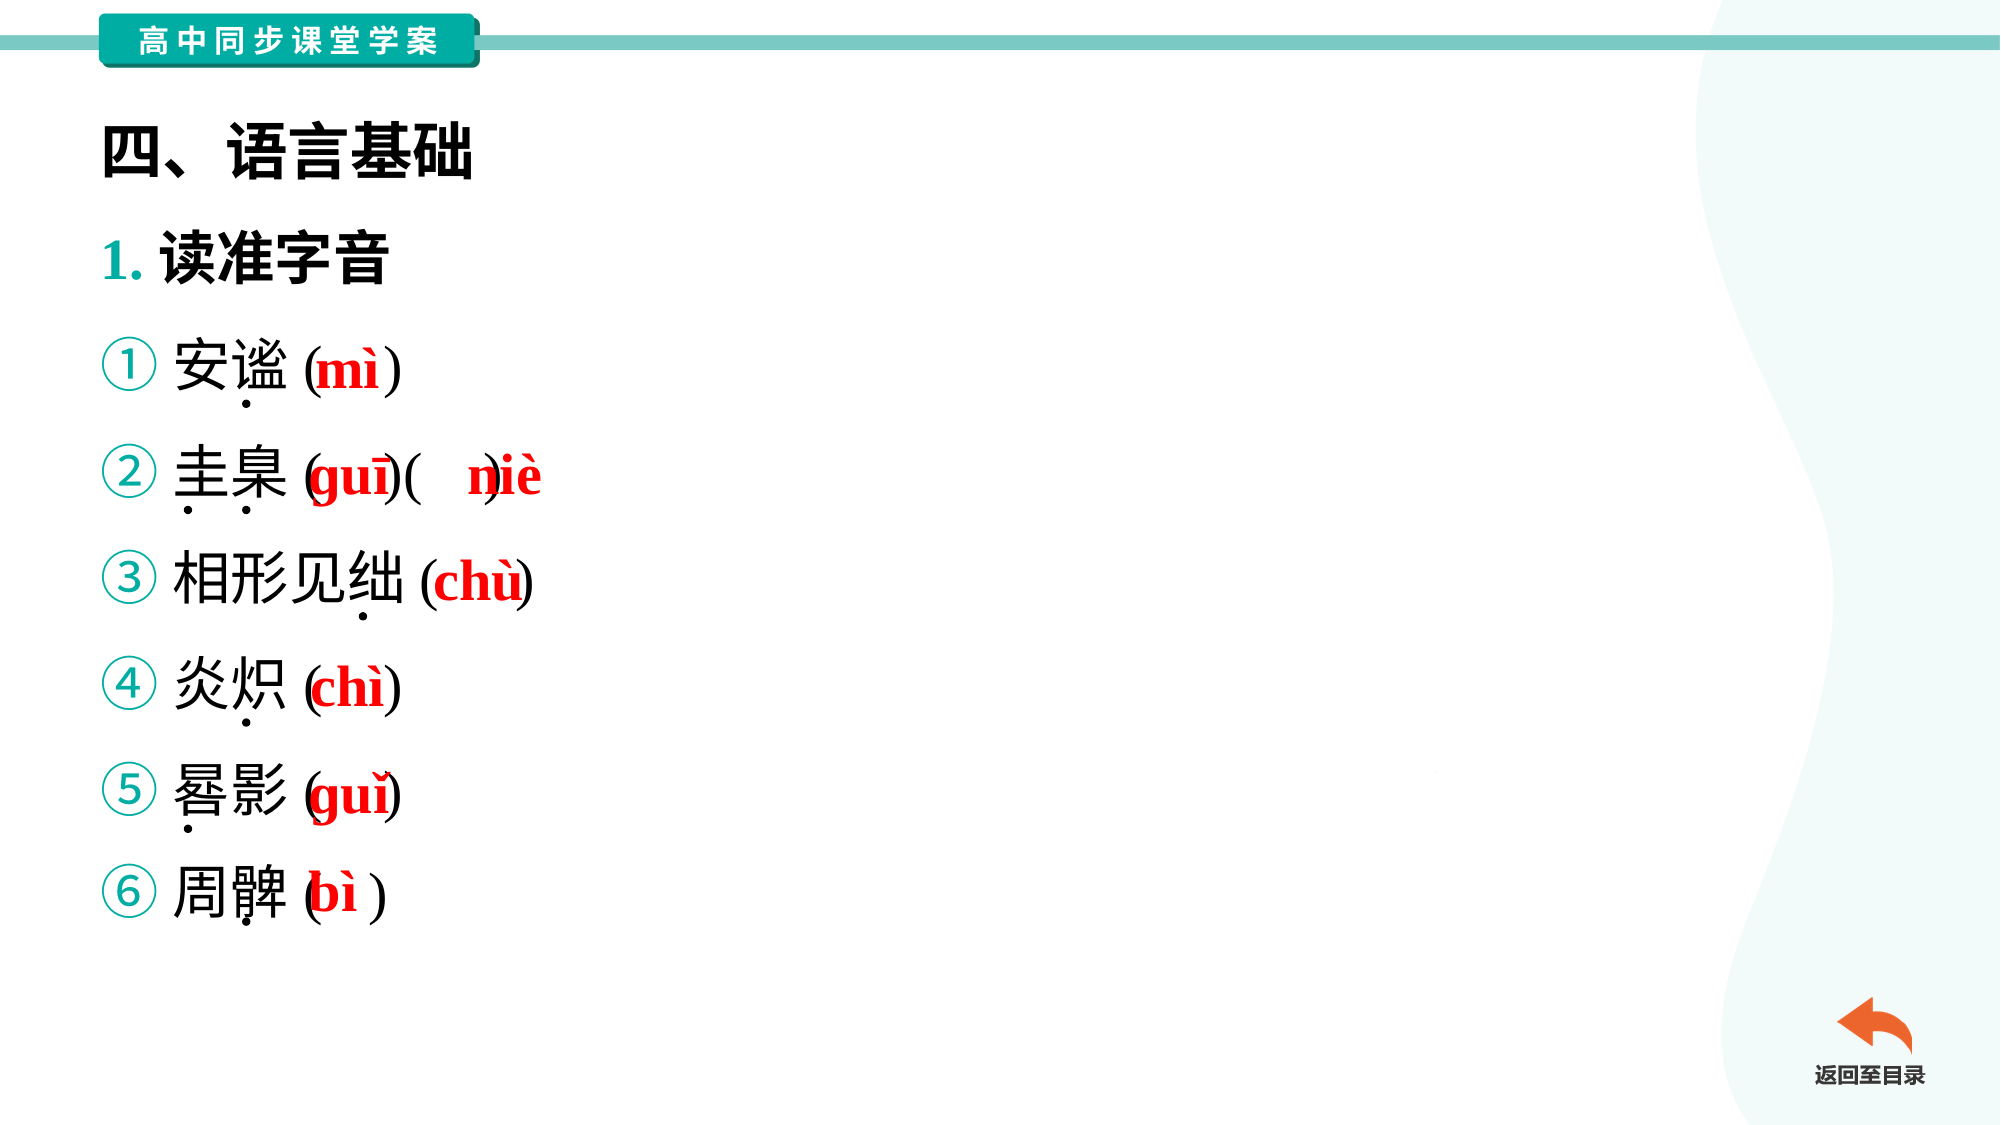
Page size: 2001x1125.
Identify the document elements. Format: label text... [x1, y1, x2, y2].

text_box bì [287, 821, 379, 913]
text_box [183, 824, 193, 833]
text_box [242, 399, 251, 408]
text_box ɡuǐ [287, 718, 411, 814]
text_box [242, 718, 251, 727]
text_box ①安谧( ) ②圭臬( )( ) ③相形见绌( ) ④炎炽( ) ⑤晷影( ) ⑥周髀( ) [100, 292, 1899, 915]
picture [0, 0, 2000, 1125]
text_box 四、语言基础 [100, 76, 1899, 187]
text_box [242, 917, 251, 926]
text_box chì [289, 612, 407, 708]
text_box ɡuī [287, 399, 411, 495]
text_box mì [293, 293, 402, 389]
text_box [183, 505, 193, 515]
text_box 1.读准字音 [100, 187, 1899, 281]
text_box chù [412, 506, 546, 601]
text_box niè [446, 399, 564, 495]
text_box [242, 505, 251, 515]
text_box [358, 612, 368, 621]
